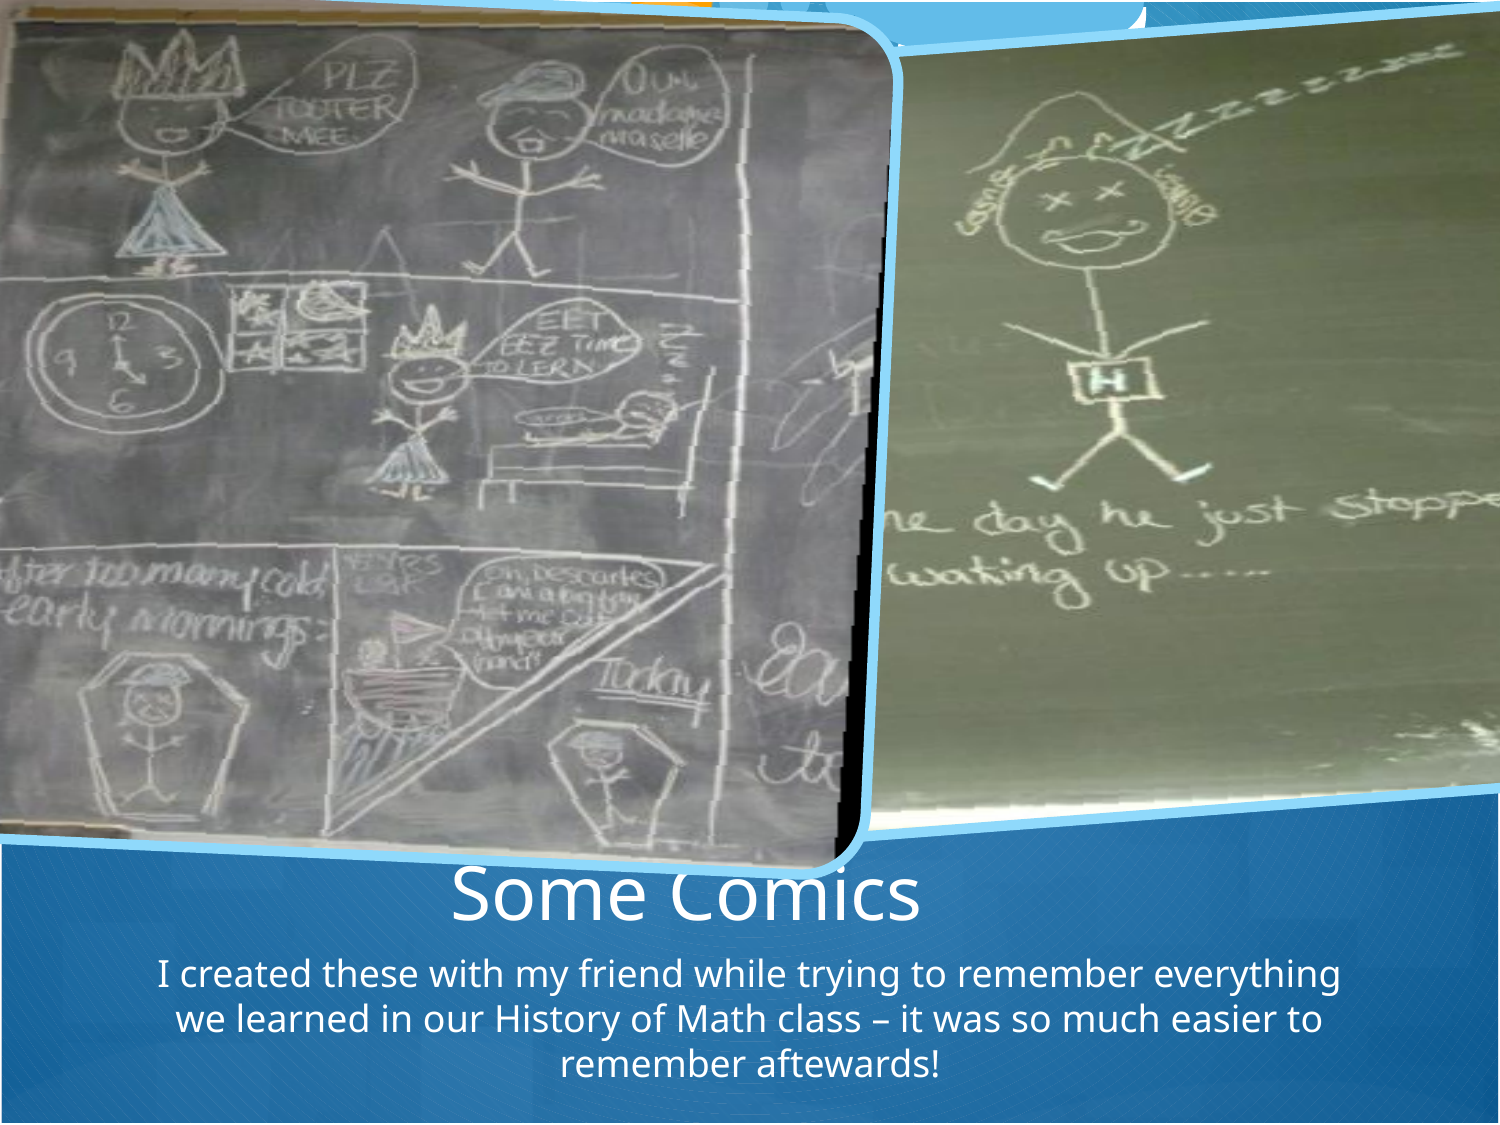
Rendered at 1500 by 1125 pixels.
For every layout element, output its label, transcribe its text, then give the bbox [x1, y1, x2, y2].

title Some Comics [117, 827, 1383, 943]
picture [0, 0, 1500, 1123]
picture [1144, 2, 1470, 27]
list I created these with my friend while trying to remember everything we learned in our History of Math class – it was so much easier to remember aftewards! [116, 942, 1383, 1125]
